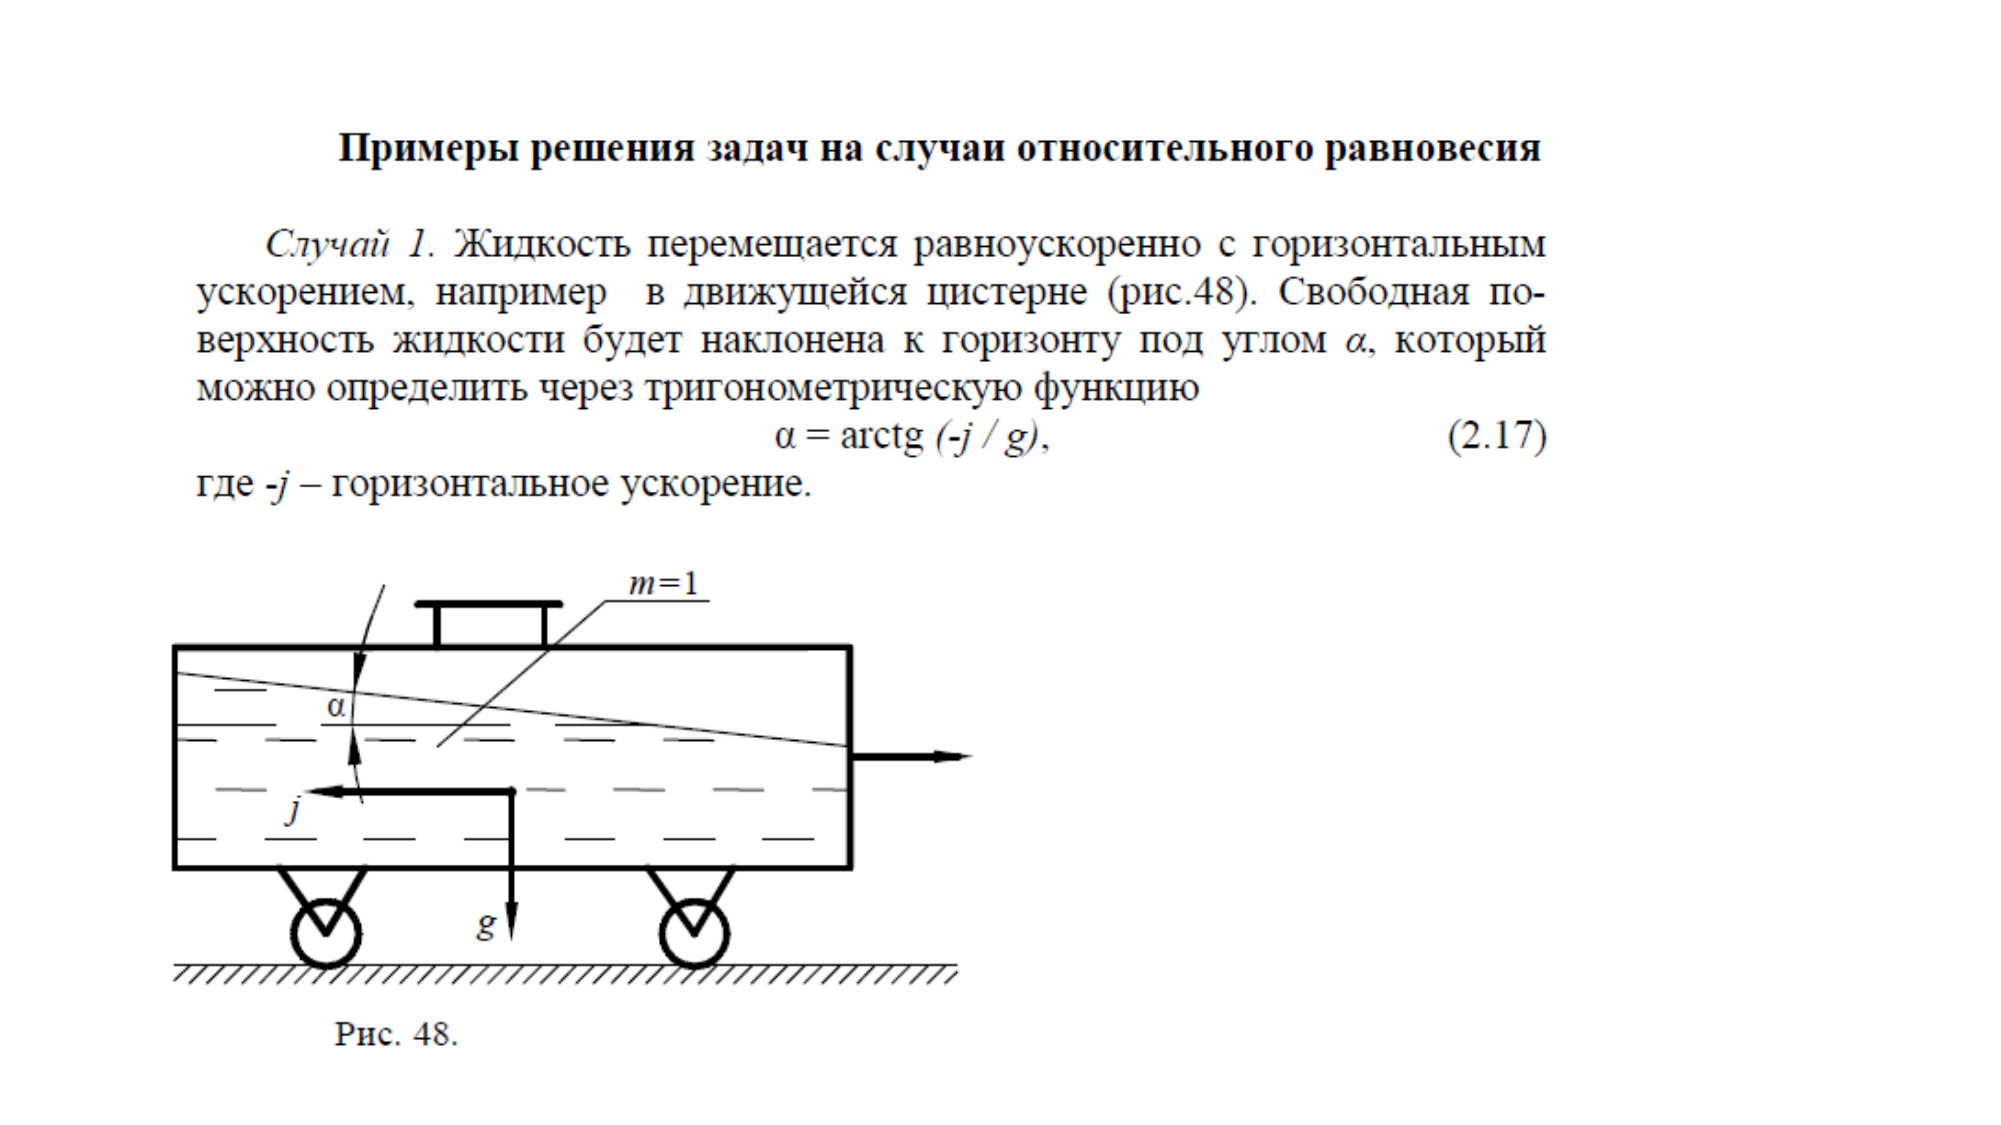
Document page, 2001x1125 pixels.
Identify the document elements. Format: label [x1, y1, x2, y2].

picture [181, 117, 1574, 513]
picture [153, 558, 987, 1071]
